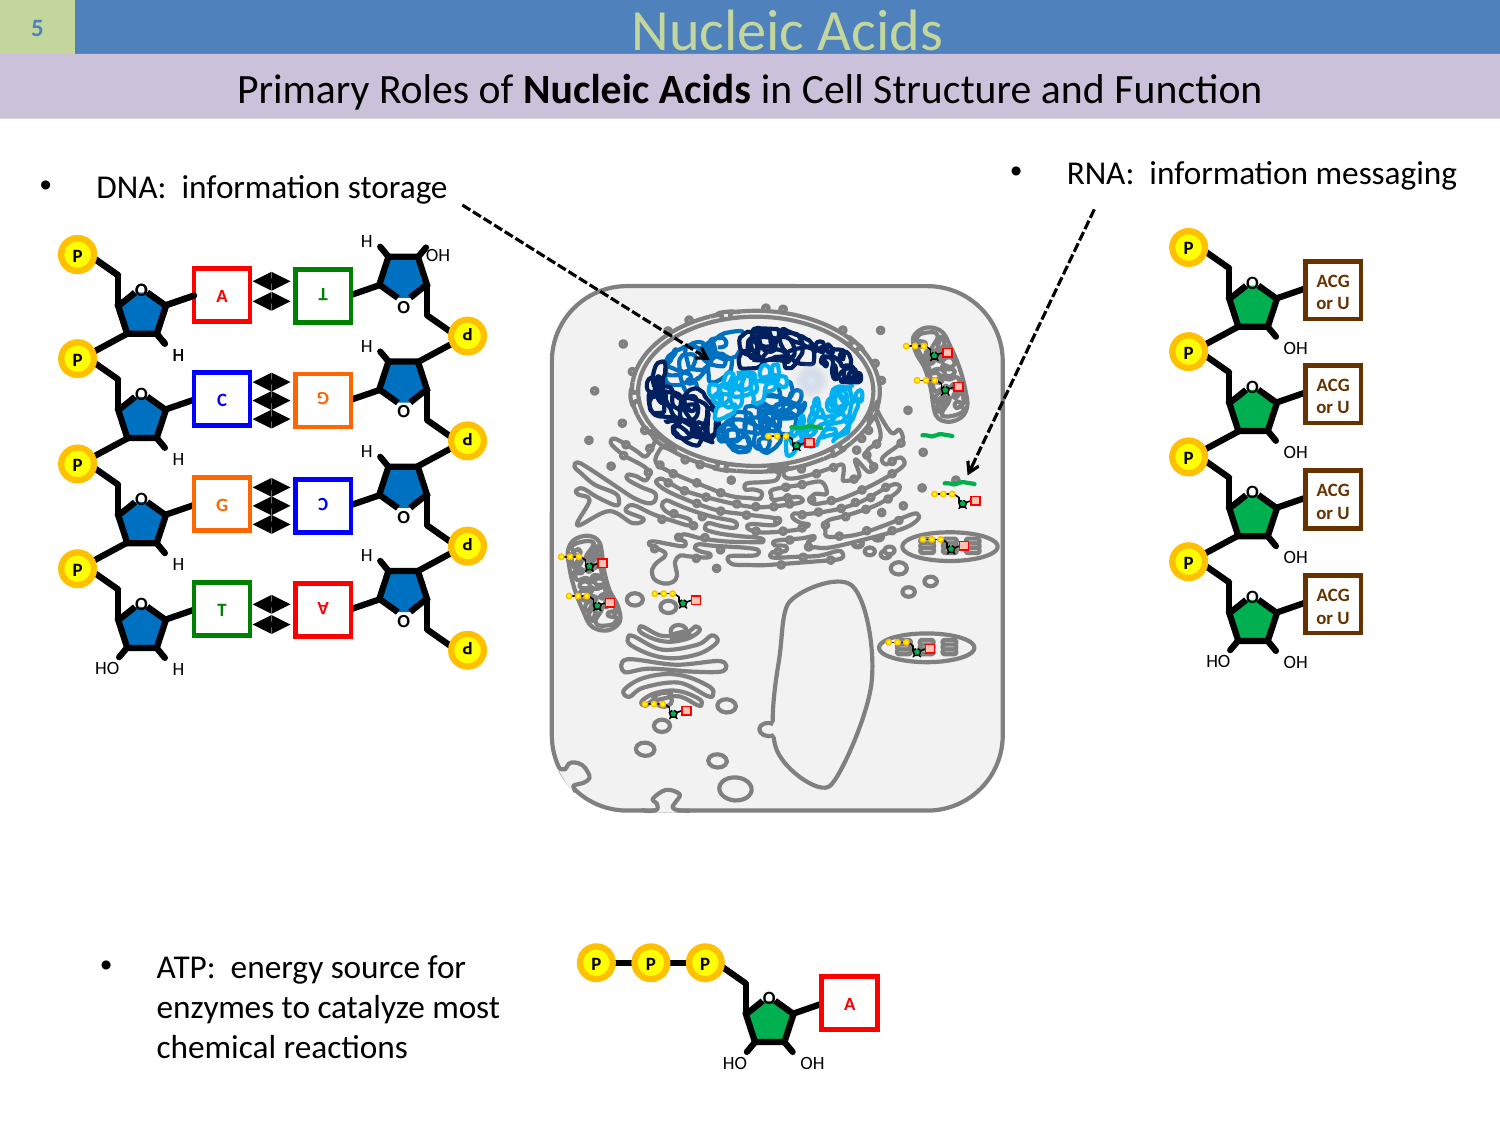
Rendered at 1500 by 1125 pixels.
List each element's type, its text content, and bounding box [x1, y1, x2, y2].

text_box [1171, 230, 1362, 712]
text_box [765, 433, 815, 451]
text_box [642, 701, 691, 719]
text_box ATP: energy source for enzymes to catalyze most chemical reactions [85, 938, 569, 1073]
text_box RNA: information messaging [995, 143, 1480, 199]
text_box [551, 285, 1003, 826]
text_box Primary Roles of Nucleic Acids in Cell Structure and Function [0, 53, 1500, 119]
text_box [579, 946, 878, 1114]
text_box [651, 590, 701, 609]
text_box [566, 593, 615, 611]
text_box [558, 553, 608, 572]
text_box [462, 204, 710, 361]
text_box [885, 639, 935, 658]
title Nucleic Acids [75, 0, 1500, 53]
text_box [914, 377, 963, 396]
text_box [967, 209, 1095, 476]
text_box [637, 316, 874, 467]
text_box DNA: information storage [25, 157, 509, 213]
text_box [931, 491, 981, 509]
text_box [903, 343, 953, 361]
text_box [60, 206, 485, 719]
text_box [919, 536, 969, 555]
